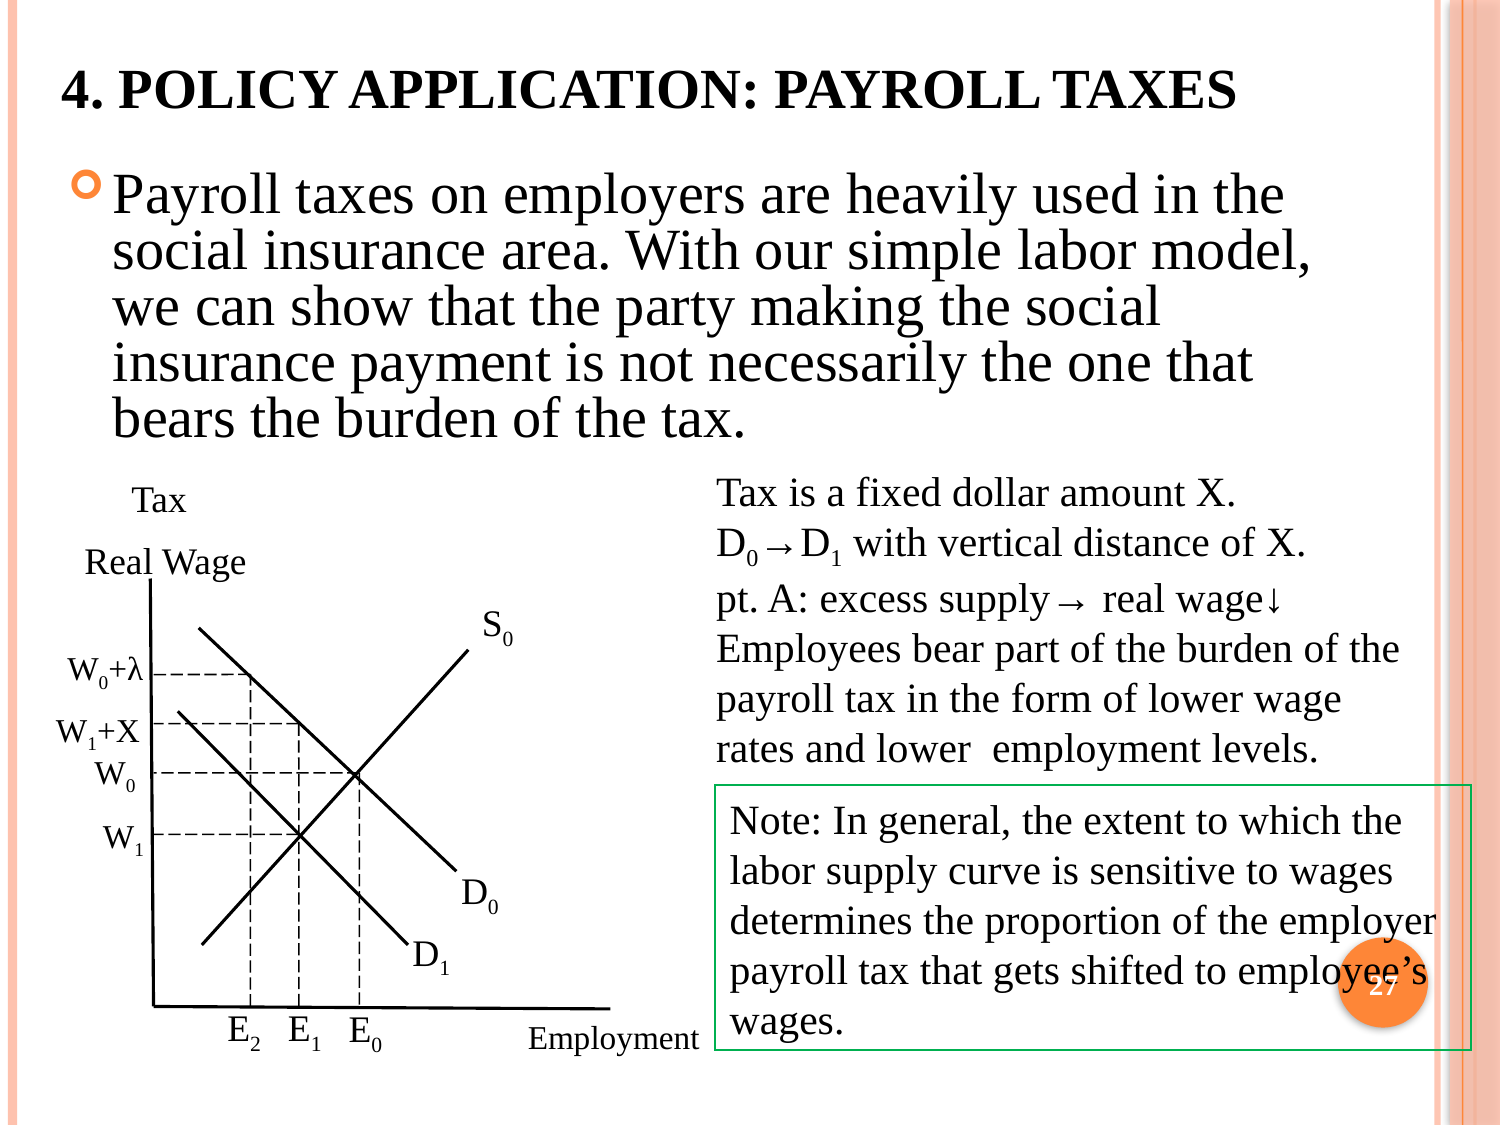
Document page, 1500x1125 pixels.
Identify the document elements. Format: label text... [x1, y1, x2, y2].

slide_number 27 [1333, 940, 1434, 1026]
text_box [40, 467, 727, 1067]
title 4. POLICY APPLICATION: PAYROLL TAXES [46, 19, 1380, 153]
list Payroll taxes on employers are heavily used in the social insurance area. With our simple labor model, we can show that the party making the social insurance payment is not necessarily the one that bears the burden of the tax. [52, 160, 1404, 464]
text_box Note: In general, the extent to which the labor supply curve is sensitive to wages determines the proportion of the employer payroll tax that gets shifted to employee’s wages. [732, 785, 1471, 1050]
text_box Tax is a fixed dollar amount X. D0→D1 with vertical distance of X. pt. A: excess supply→ real wage↓ Employees bear part of the burden of the payroll tax in the form of lower wage rates and lower employment levels. [701, 456, 1427, 779]
